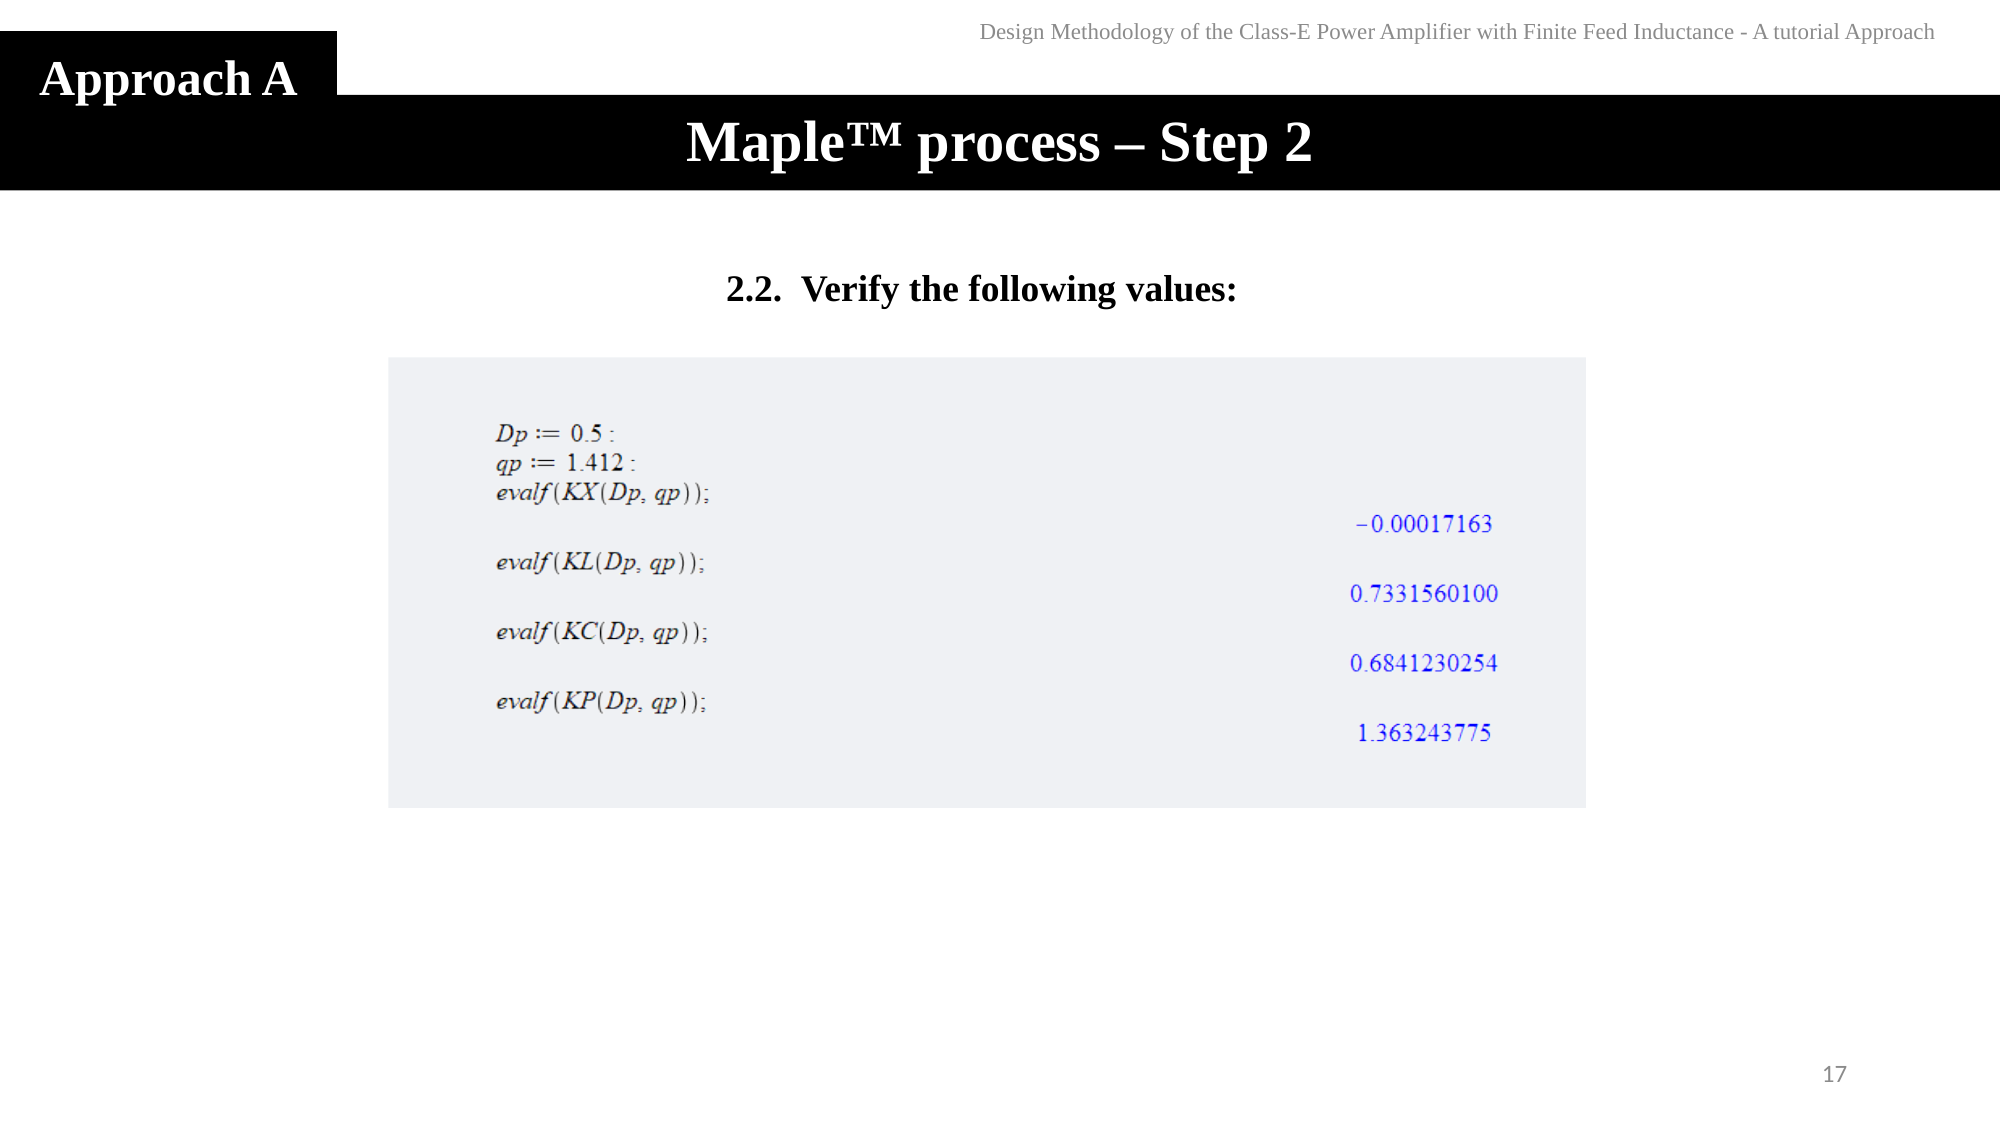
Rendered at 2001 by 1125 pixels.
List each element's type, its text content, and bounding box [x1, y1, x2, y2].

slide_number 17 [1412, 1042, 1863, 1103]
title Maple™ process – Step 2 [0, 94, 2000, 191]
text_box 2.2. Verify the following values: [523, 256, 1452, 316]
footer Design Methodology of the Class-E Power Amplifier with Finite Feed Inductance - A tutorial Approach [916, 0, 2000, 61]
text_box [387, 356, 1587, 809]
picture [490, 413, 1510, 753]
text_box Approach A [0, 31, 337, 127]
